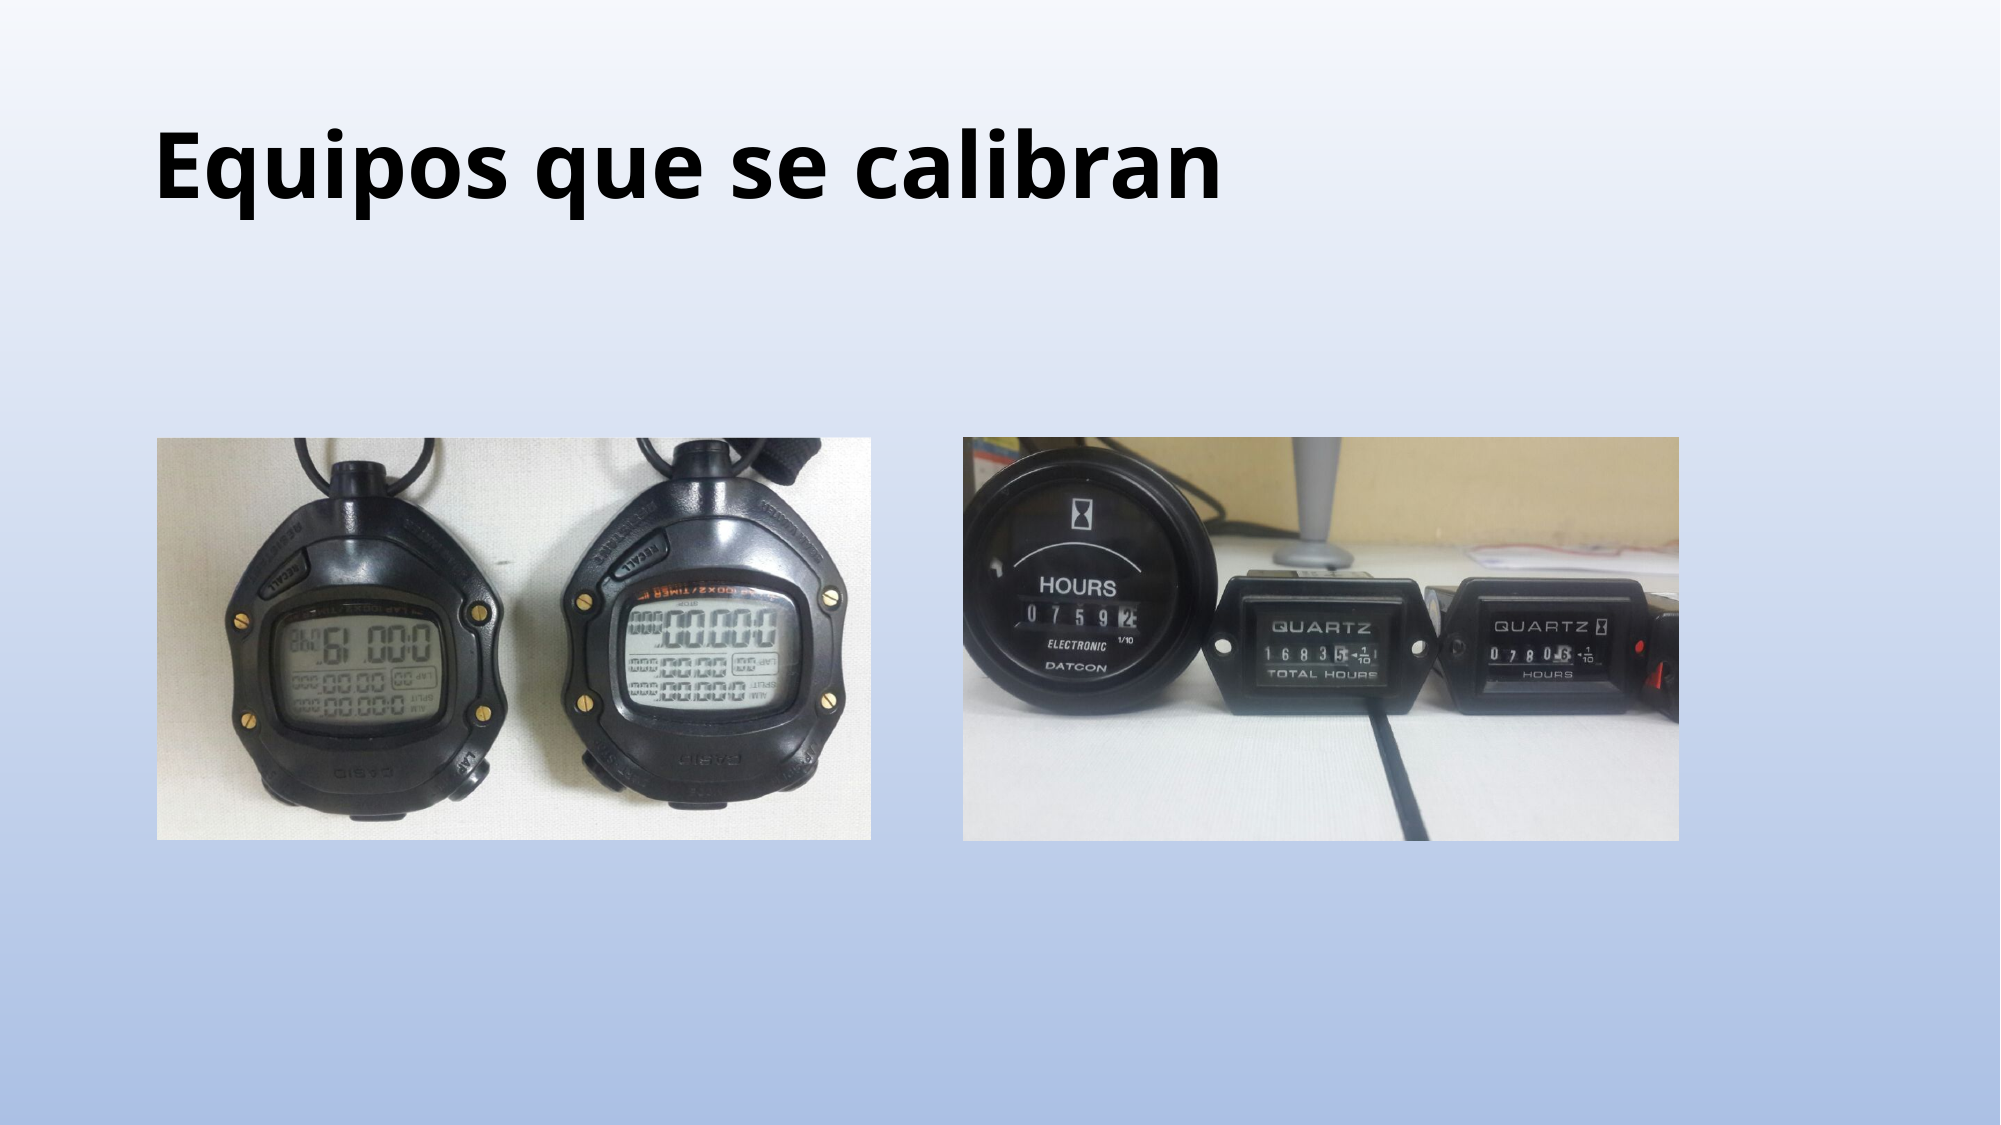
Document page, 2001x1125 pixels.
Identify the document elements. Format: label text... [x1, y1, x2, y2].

picture [963, 437, 1679, 841]
picture [158, 438, 312, 840]
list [312, 281, 715, 996]
title Equipos que se calibran [137, 59, 1863, 278]
picture [715, 438, 870, 840]
